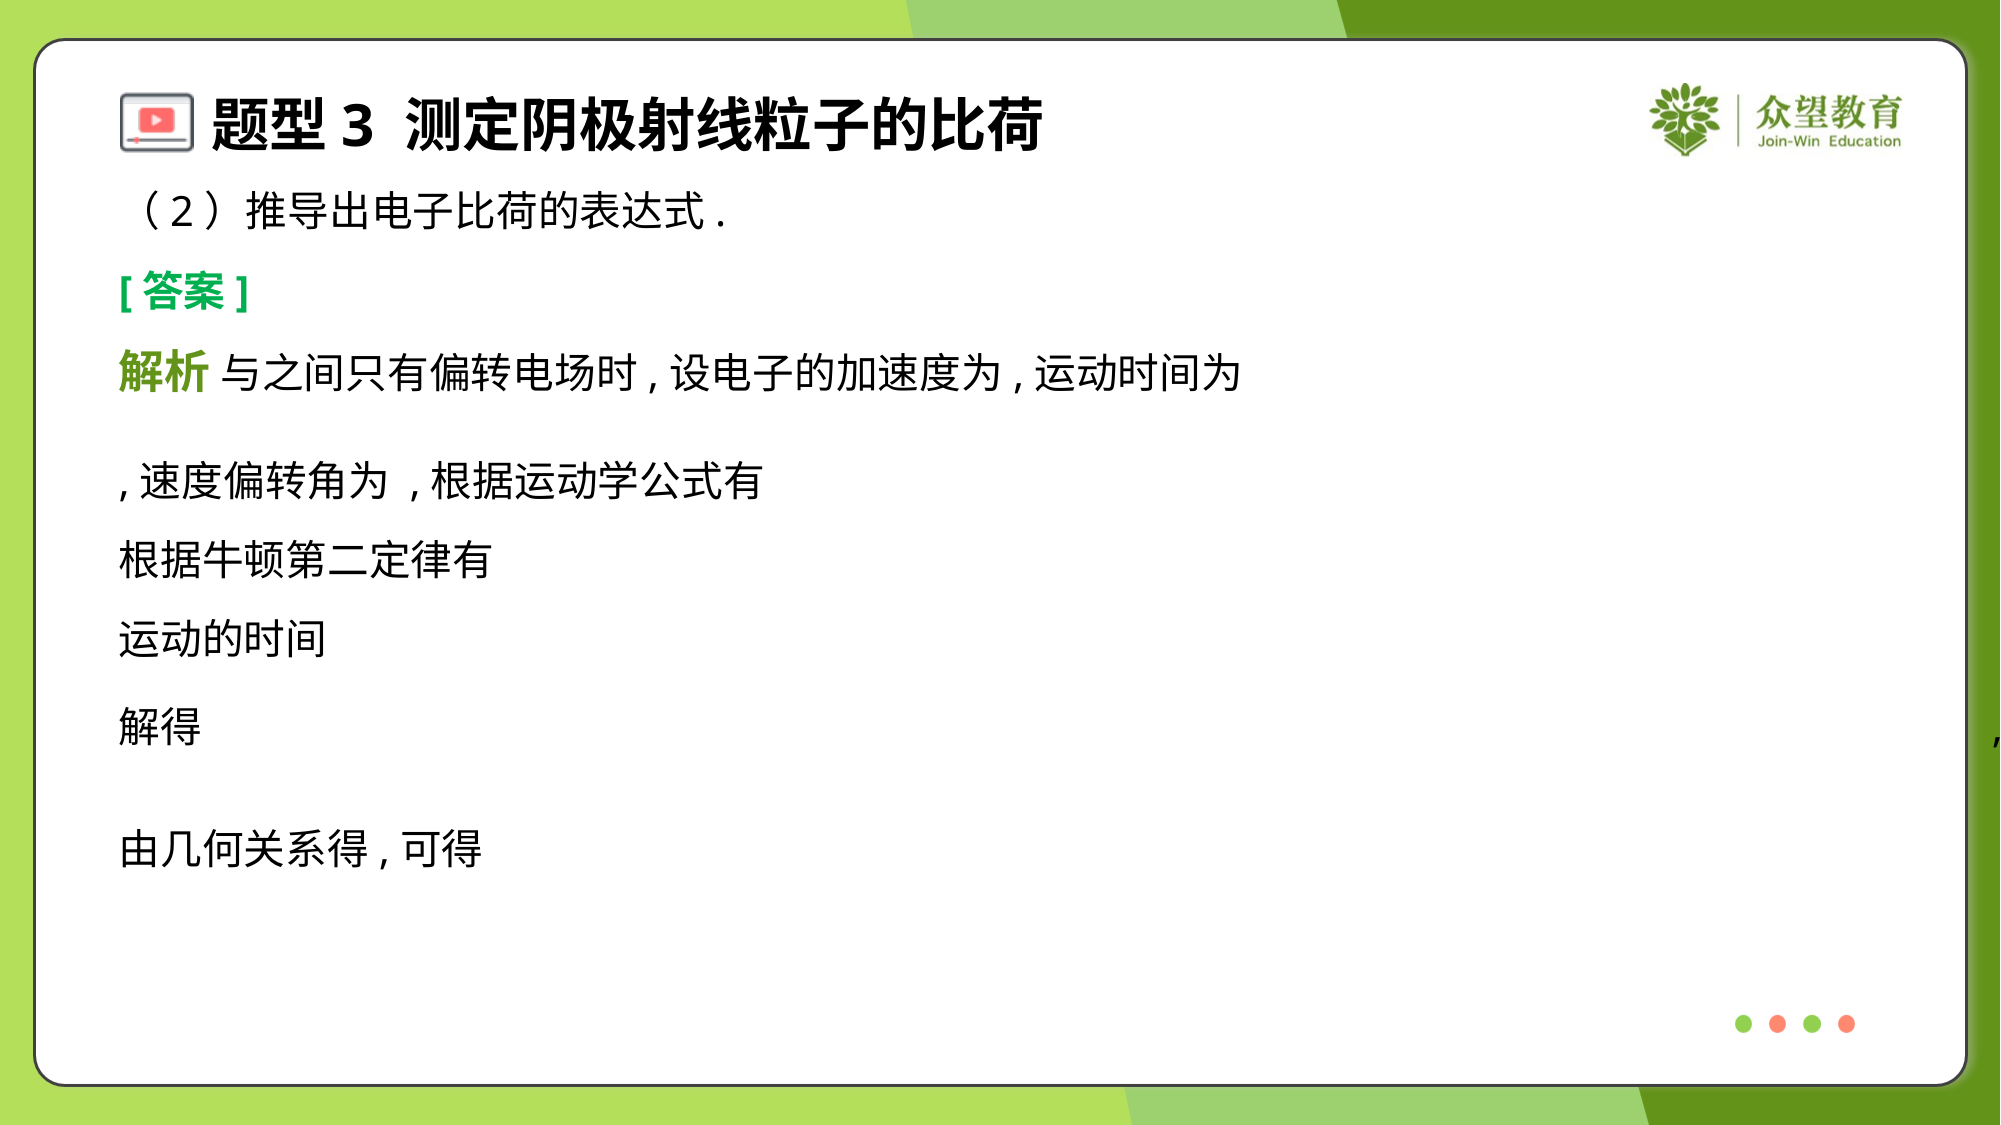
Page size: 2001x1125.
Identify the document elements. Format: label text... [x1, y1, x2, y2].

picture [0, 0, 2000, 1125]
text_box （2）推导出电子比荷的表达式. [118, 159, 1883, 227]
